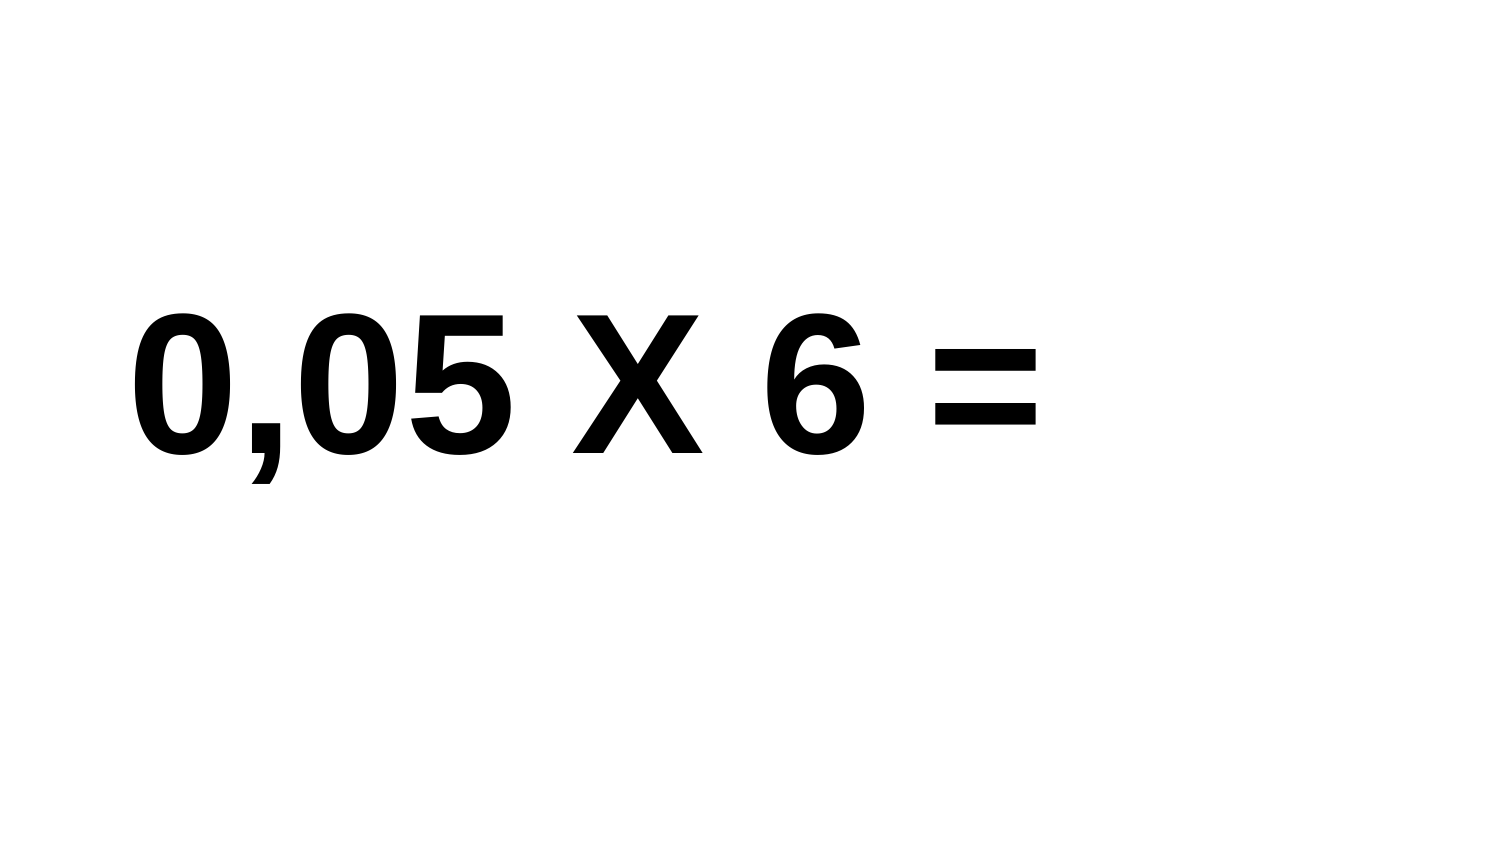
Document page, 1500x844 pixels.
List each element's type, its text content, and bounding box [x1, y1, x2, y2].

text_box 0,05 X 6 = [112, 318, 1388, 509]
